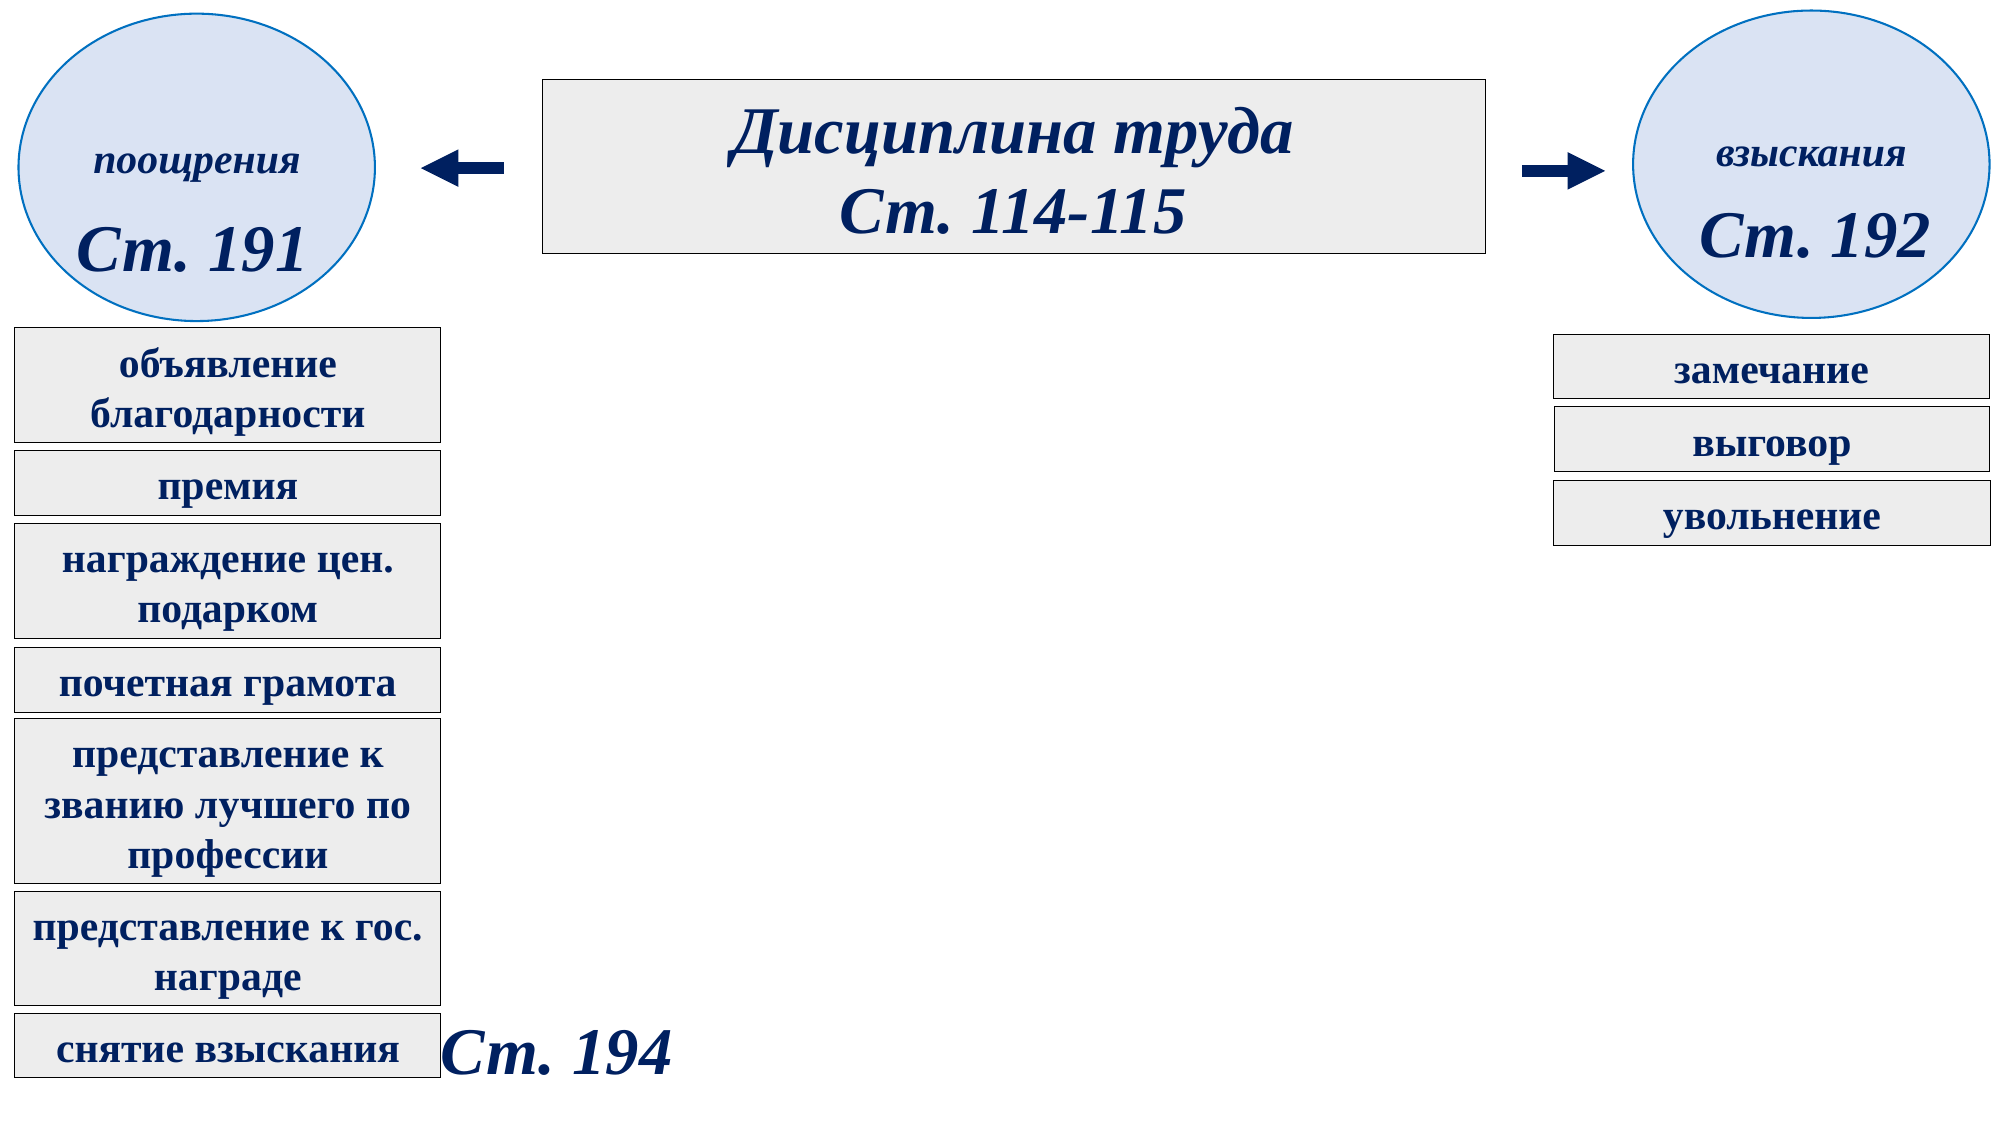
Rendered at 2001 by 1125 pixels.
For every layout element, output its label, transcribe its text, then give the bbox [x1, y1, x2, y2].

text_box объявление благодарности [14, 327, 441, 443]
text_box [1640, 9, 1983, 117]
text_box замечание [1553, 334, 1990, 399]
text_box увольнение [1553, 480, 1991, 546]
text_box Дисциплина труда Ст. 114-115 [542, 79, 1486, 254]
text_box представление к званию лучшего по профессии [14, 718, 441, 884]
text_box [1691, 279, 1932, 319]
text_box [19, 190, 375, 197]
text_box поощрения [0, 124, 395, 190]
text_box представление к гос. награде [14, 891, 441, 1006]
text_box Ст. 191 [10, 197, 375, 292]
text_box награждение цен. подарком [14, 523, 441, 639]
text_box Ст. 192 [1633, 183, 1998, 279]
text_box [24, 12, 369, 124]
text_box выговор [1554, 406, 1990, 472]
text_box снятие взыскания [14, 1013, 374, 1078]
text_box Ст. 194 [374, 1000, 740, 1095]
text_box премия [14, 450, 441, 516]
text_box [90, 292, 303, 323]
text_box взыскания [1614, 117, 2000, 183]
text_box почетная грамота [14, 647, 441, 713]
